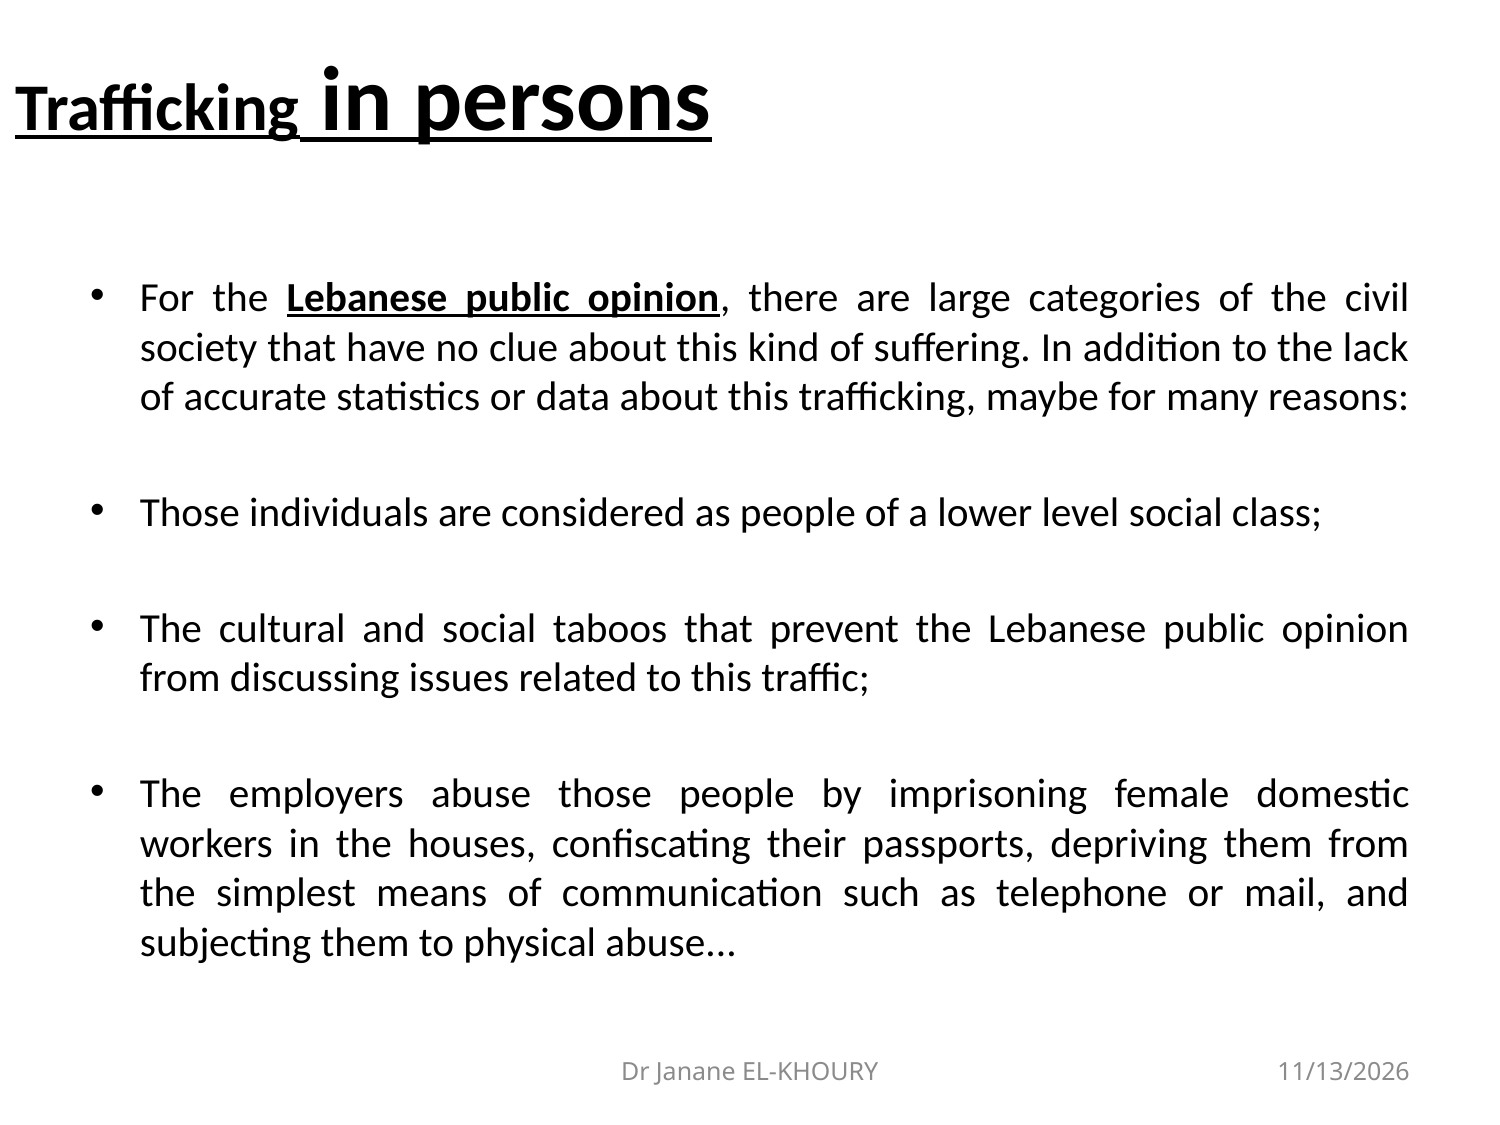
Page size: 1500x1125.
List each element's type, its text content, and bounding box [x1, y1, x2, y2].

list For the Lebanese public opinion, there are large categories of the civil society that have no clue about this kind of suffering. In addition to the lack of accurate statistics or data about this trafficking, maybe for many reasons: Those individuals are considered as people of a lower level social class; The cultural and social taboos that prevent the Lebanese public opinion from discussing issues related to this traffic; The employers abuse those people by imprisoning female domestic workers in the houses, confiscating their passports, depriving them from the simplest means of communication such as telephone or mail, and subjecting them to physical abuse... [75, 262, 1425, 1005]
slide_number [1074, 1042, 1425, 1103]
footer Dr Janane EL-KHOURY [512, 1042, 988, 1103]
title Trafficking in persons [0, 0, 1351, 188]
